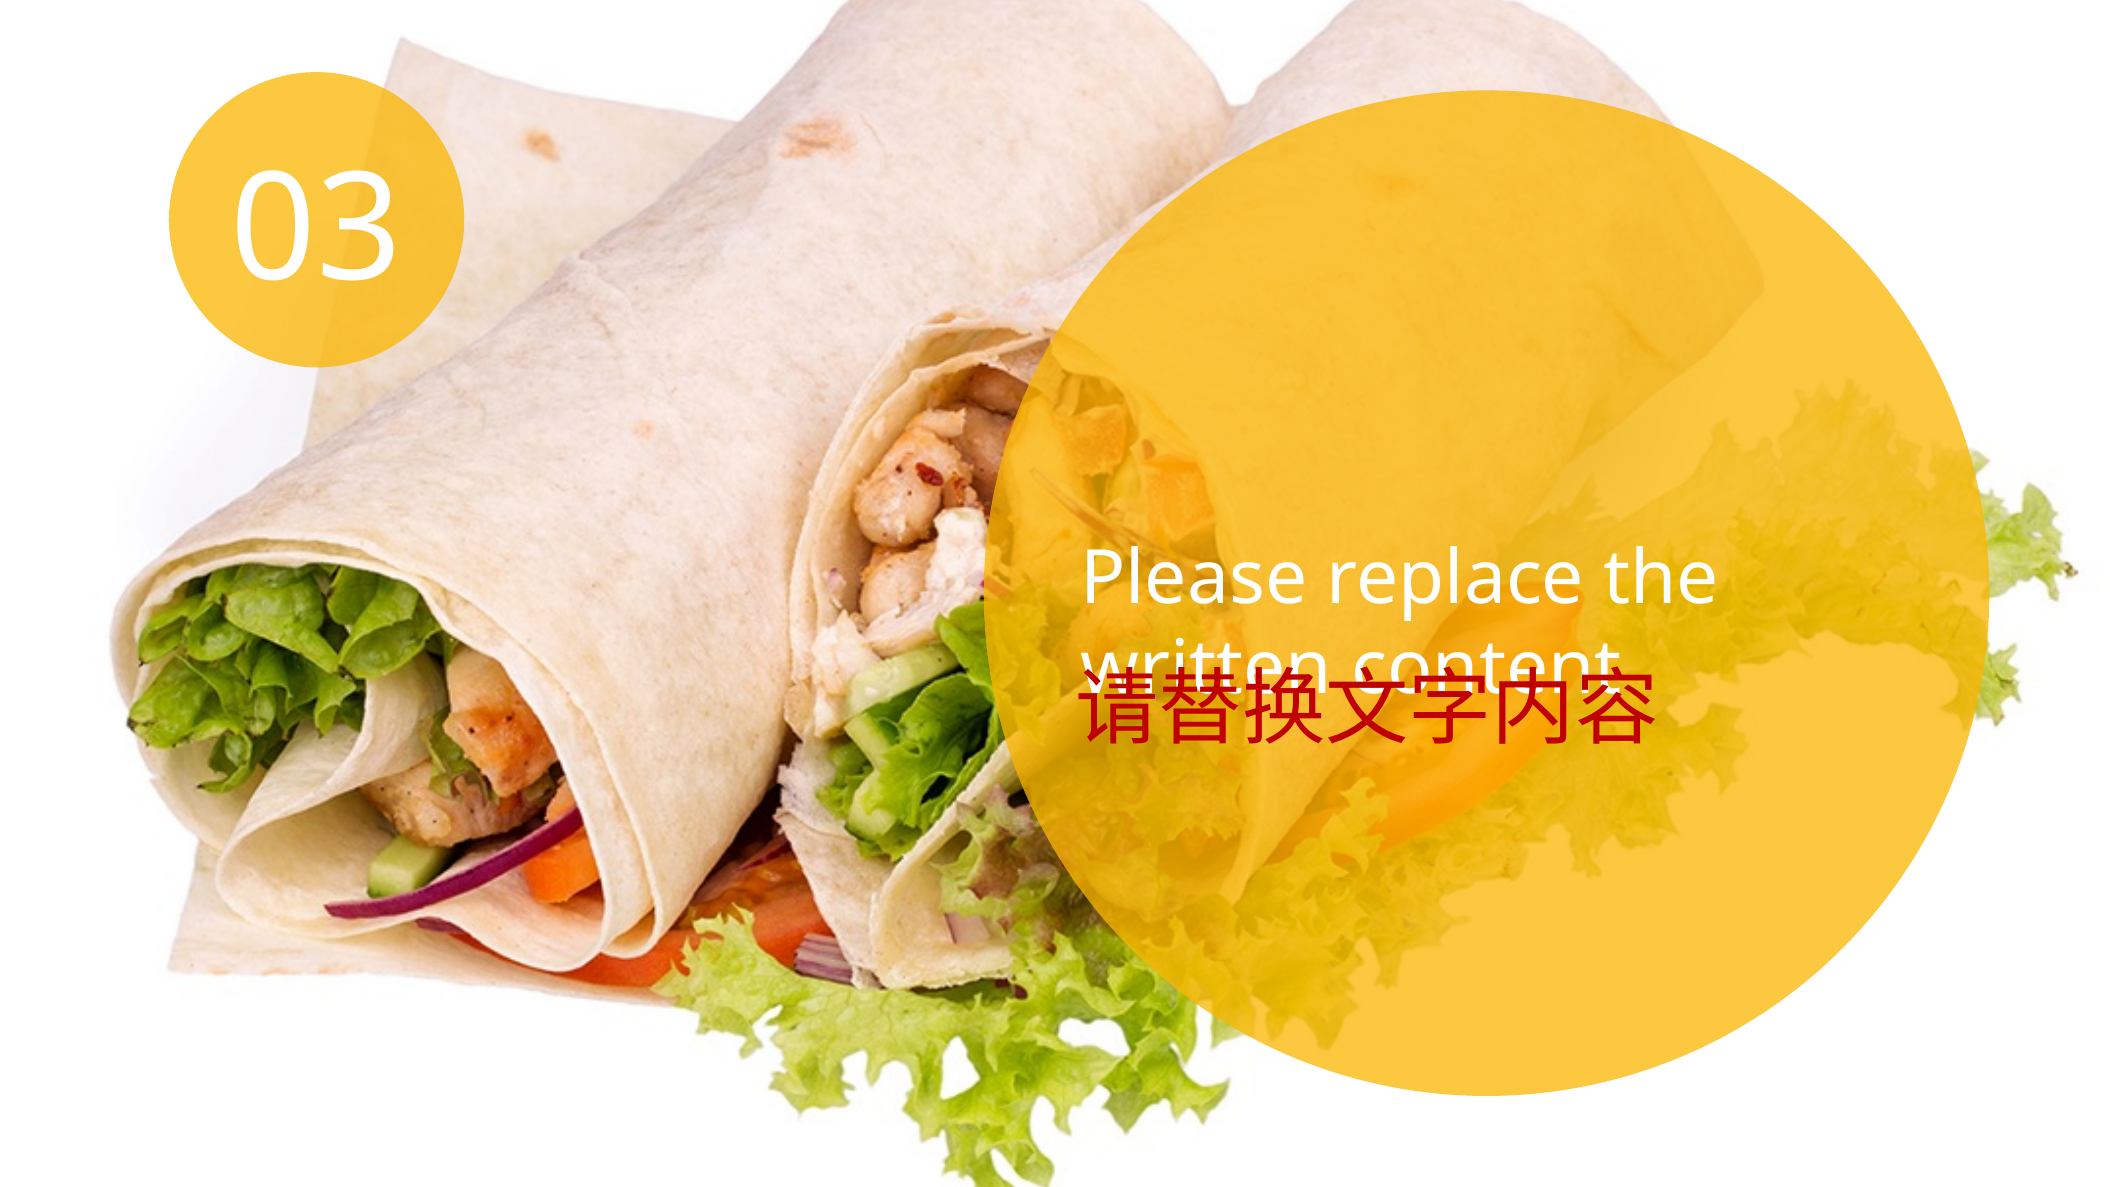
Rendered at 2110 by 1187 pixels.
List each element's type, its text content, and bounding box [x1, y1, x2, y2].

text_box [0, 0, 2110, 1187]
text_box 请替换文字内容 [1033, 627, 1673, 762]
text_box Please replace the written content [1065, 521, 1973, 716]
text_box 03 [167, 71, 466, 369]
text_box [982, 89, 1991, 1097]
